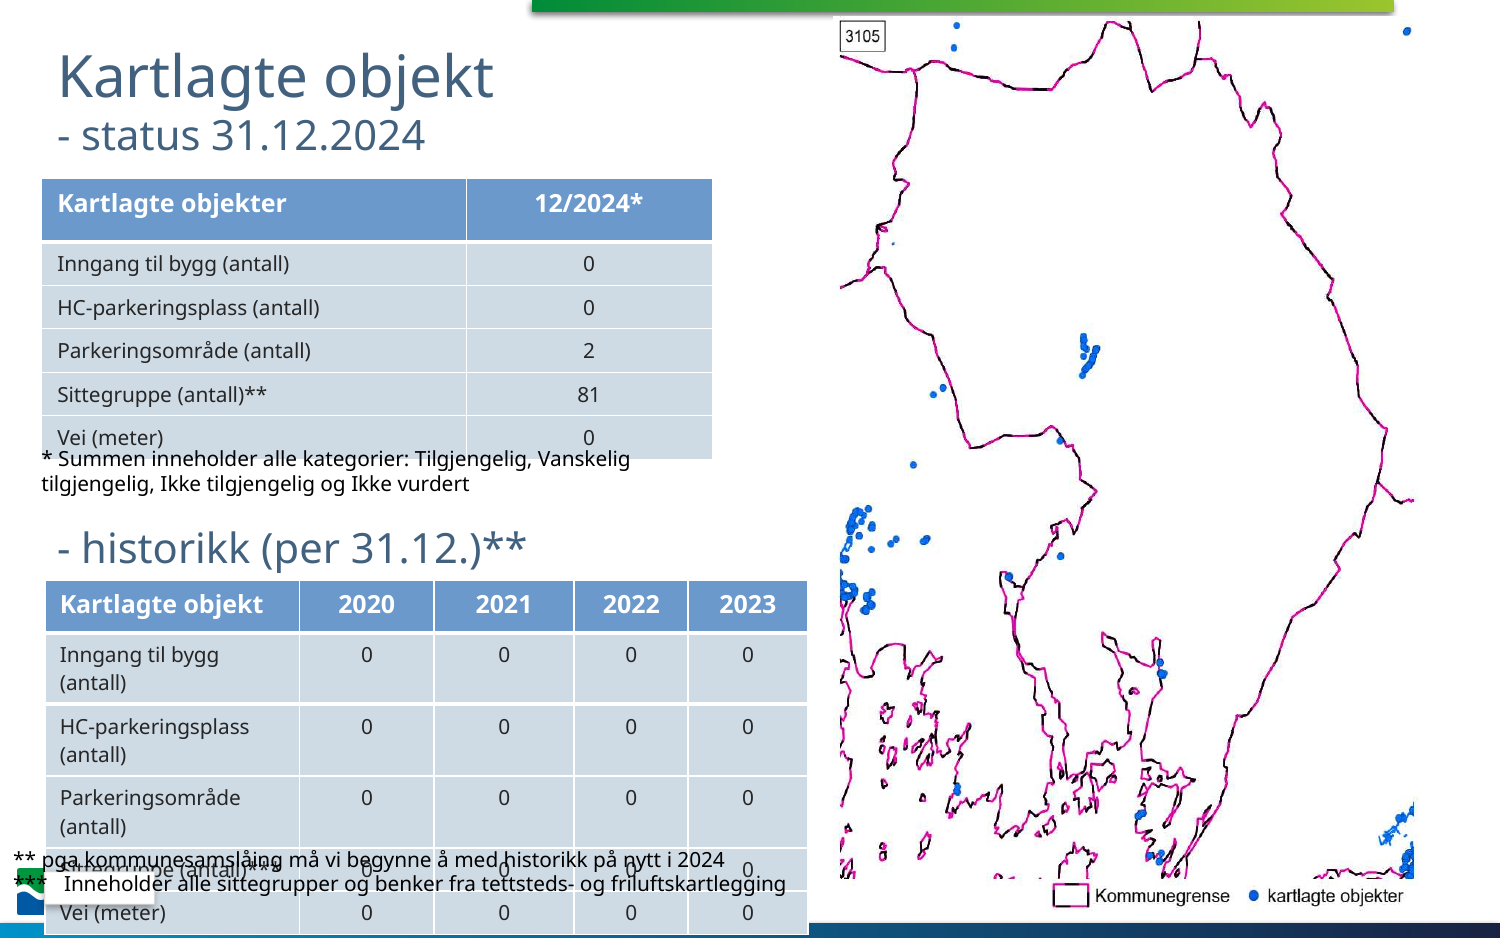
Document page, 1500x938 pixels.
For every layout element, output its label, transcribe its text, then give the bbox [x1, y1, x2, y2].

table_cell 81 [467, 373, 712, 415]
table_cell Parkeringsområde (antall) [42, 329, 466, 372]
table_cell Inngang til bygg (antall) [42, 244, 466, 285]
table_cell HC-parkeringsplass (antall) [46, 706, 299, 775]
table_cell 0 [575, 635, 687, 702]
table_cell Vei (meter) [42, 416, 466, 438]
table_cell Inngang til bygg (antall) [46, 635, 299, 702]
table_cell 0 [802, 849, 807, 890]
table_cell 2 [467, 329, 712, 372]
table_cell Parkeringsområde (antall) [46, 777, 299, 838]
table_cell 0 [435, 904, 573, 934]
table_cell 0 [300, 777, 433, 838]
text_box Kartlagte objekt - status 31.12.2024 [42, 24, 828, 167]
table_cell 0 [435, 635, 573, 702]
table_cell Vei (meter) [46, 904, 299, 934]
table_cell 0 [689, 706, 807, 775]
table_cell 0 [300, 706, 433, 775]
table_cell 0 [689, 892, 807, 934]
table_cell 0 [435, 706, 573, 775]
table_cell 0 [467, 286, 712, 328]
table_cell 0 [467, 244, 712, 285]
table_header 2021 [435, 581, 573, 631]
table_header Kartlagte objekt [46, 581, 299, 631]
table_cell 0 [300, 904, 433, 934]
table_cell 0 [689, 777, 807, 847]
table_cell 0 [300, 635, 433, 702]
text_box ** pga kommunesamslåing må vi begynne å med historikk på nytt i 2024 *** Inneholder alle sittegrupper og benker fra tettsteds- og friluftskartlegging [0, 838, 802, 904]
table_cell HC-parkeringsplass (antall) [42, 286, 466, 328]
table_cell 0 [467, 416, 712, 459]
table_cell Sittegruppe (antall)** [42, 373, 466, 415]
text_box * Summen inneholder alle kategorier: Tilgjengelig, Vanskelig tilgjengelig, Ikke tilgjengelig og Ikke vurdert [26, 438, 711, 504]
table_header Kartlagte objekter [42, 179, 466, 240]
table_cell 0 [575, 777, 687, 838]
picture [833, 16, 1419, 913]
text_box - historikk (per 31.12.)** [42, 496, 828, 580]
table_cell 0 [575, 904, 687, 934]
table_cell 0 [575, 706, 687, 775]
table_header 2022 [575, 581, 687, 631]
table_cell 0 [435, 777, 573, 838]
table_header 2023 [689, 581, 807, 631]
table_header 12/2024* [467, 179, 712, 240]
table_cell 0 [689, 635, 807, 702]
table_header 2020 [300, 581, 433, 631]
